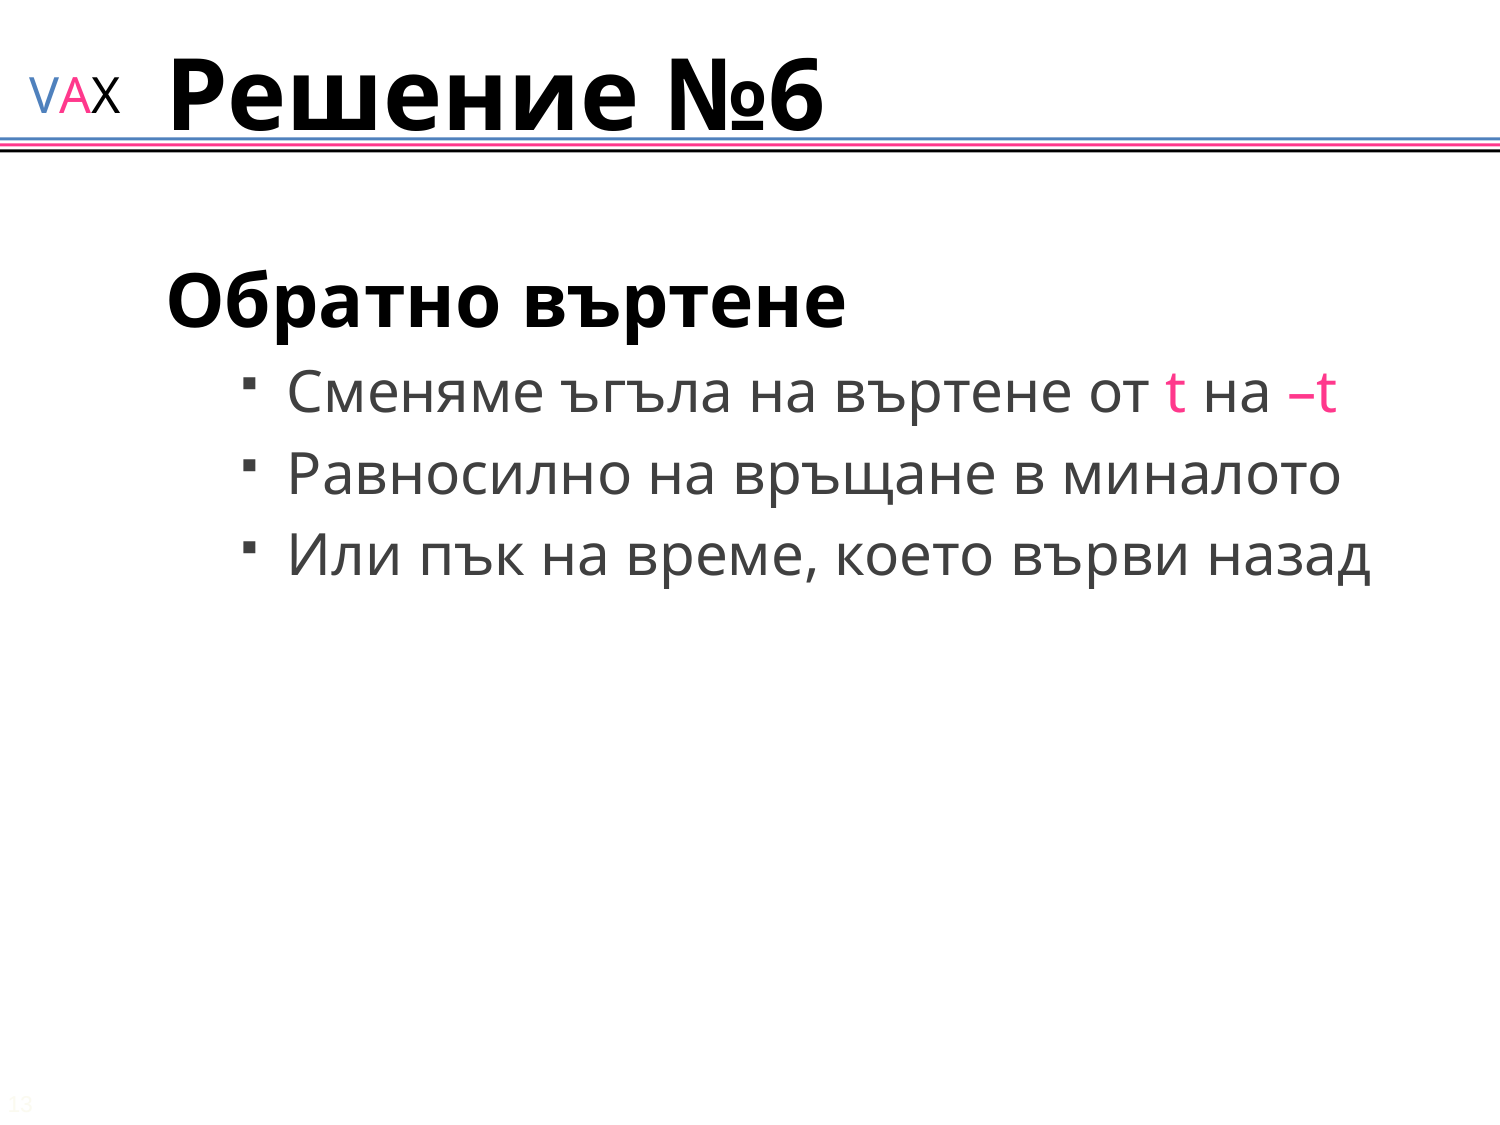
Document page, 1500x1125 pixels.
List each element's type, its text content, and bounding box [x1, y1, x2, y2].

title Решение №6 [0, 37, 1500, 144]
list Обратно въртене Сменяме ъгъла на въртене от t на –t Равносилно на връщане в миналото Или пък на време, което върви назад [150, 200, 1488, 1113]
